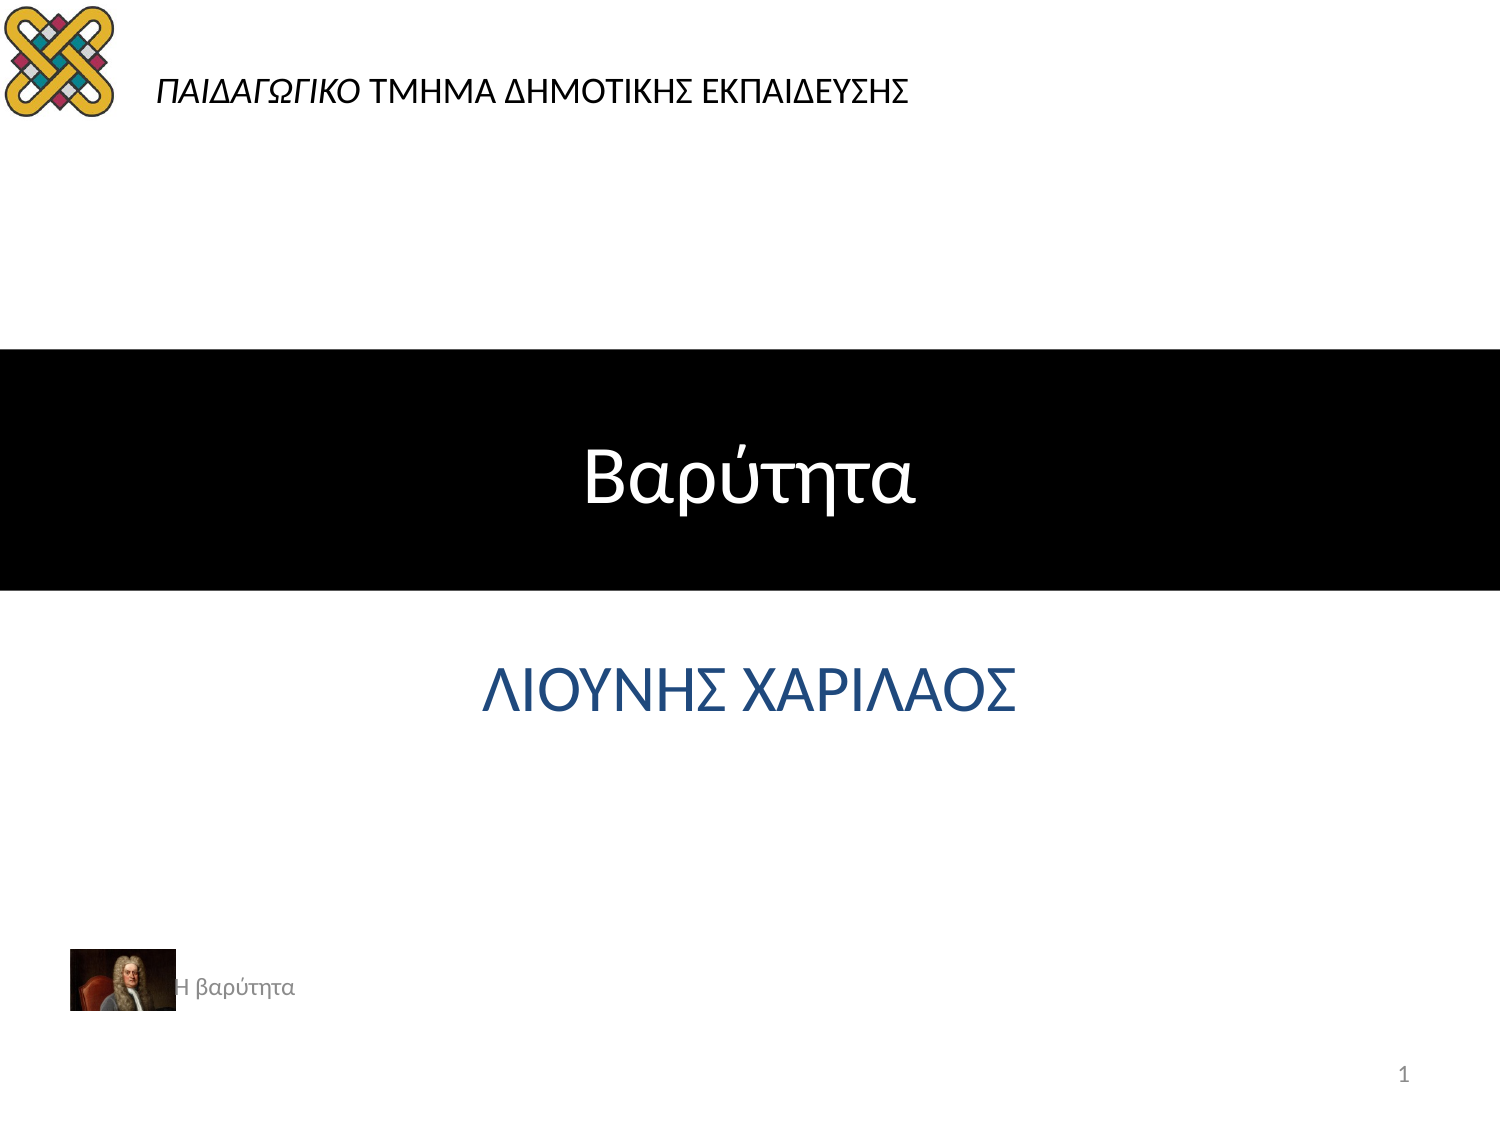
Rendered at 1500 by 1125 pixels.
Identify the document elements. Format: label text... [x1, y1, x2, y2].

slide_number 1 [1074, 1042, 1425, 1103]
footer Η βαρύτητα [0, 949, 475, 1021]
picture [0, 0, 118, 121]
subtitle ΛΙΟΥΝΗΣ ΧΑΡΙΛΑΟΣ [225, 637, 1275, 925]
text_box [176, 70, 215, 130]
title Βαρύτητα [0, 349, 1500, 591]
